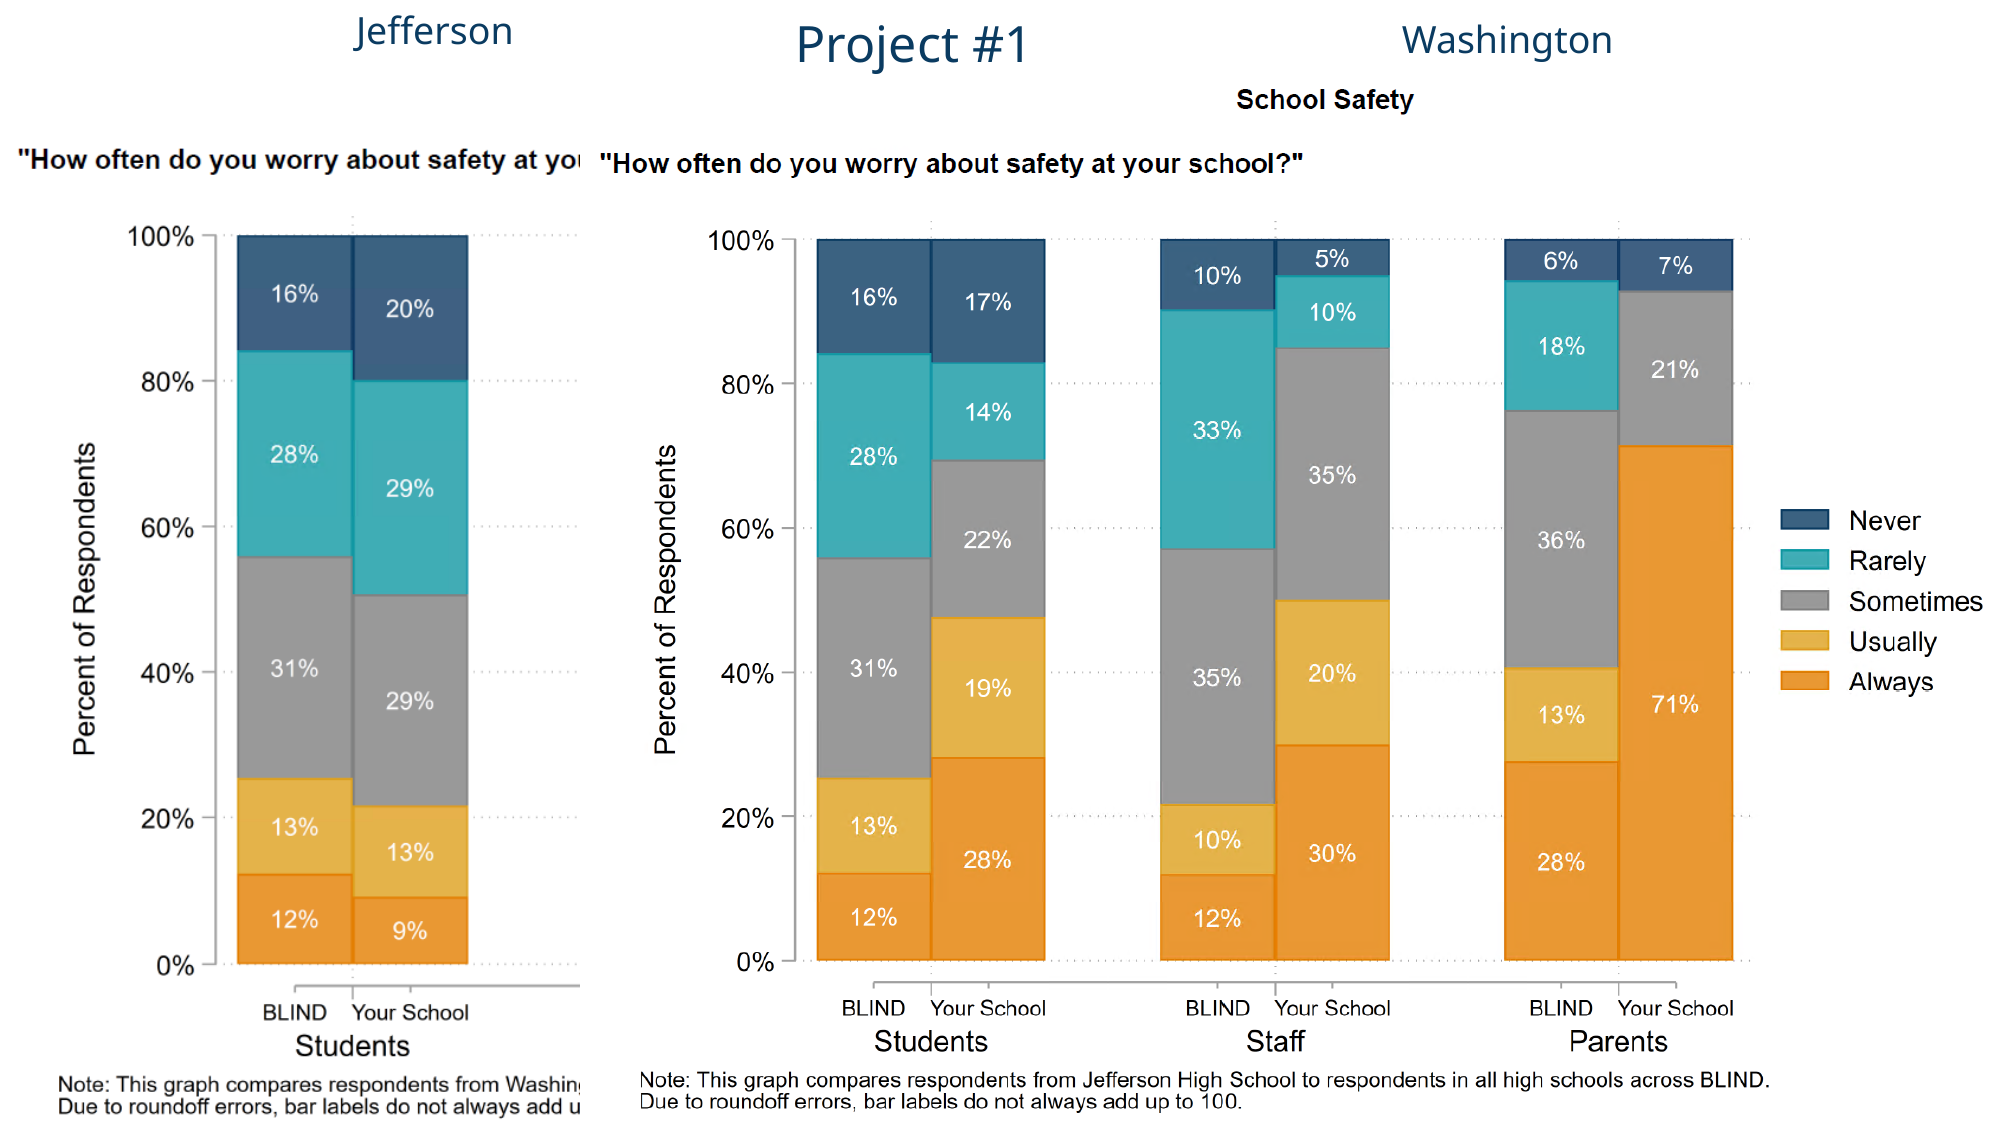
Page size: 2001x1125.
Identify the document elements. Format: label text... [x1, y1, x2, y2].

text_box Washington [1387, 8, 1691, 68]
picture [0, 54, 2000, 1125]
text_box Jefferson [341, 0, 646, 54]
text_box Project #1 [780, 4, 1085, 54]
